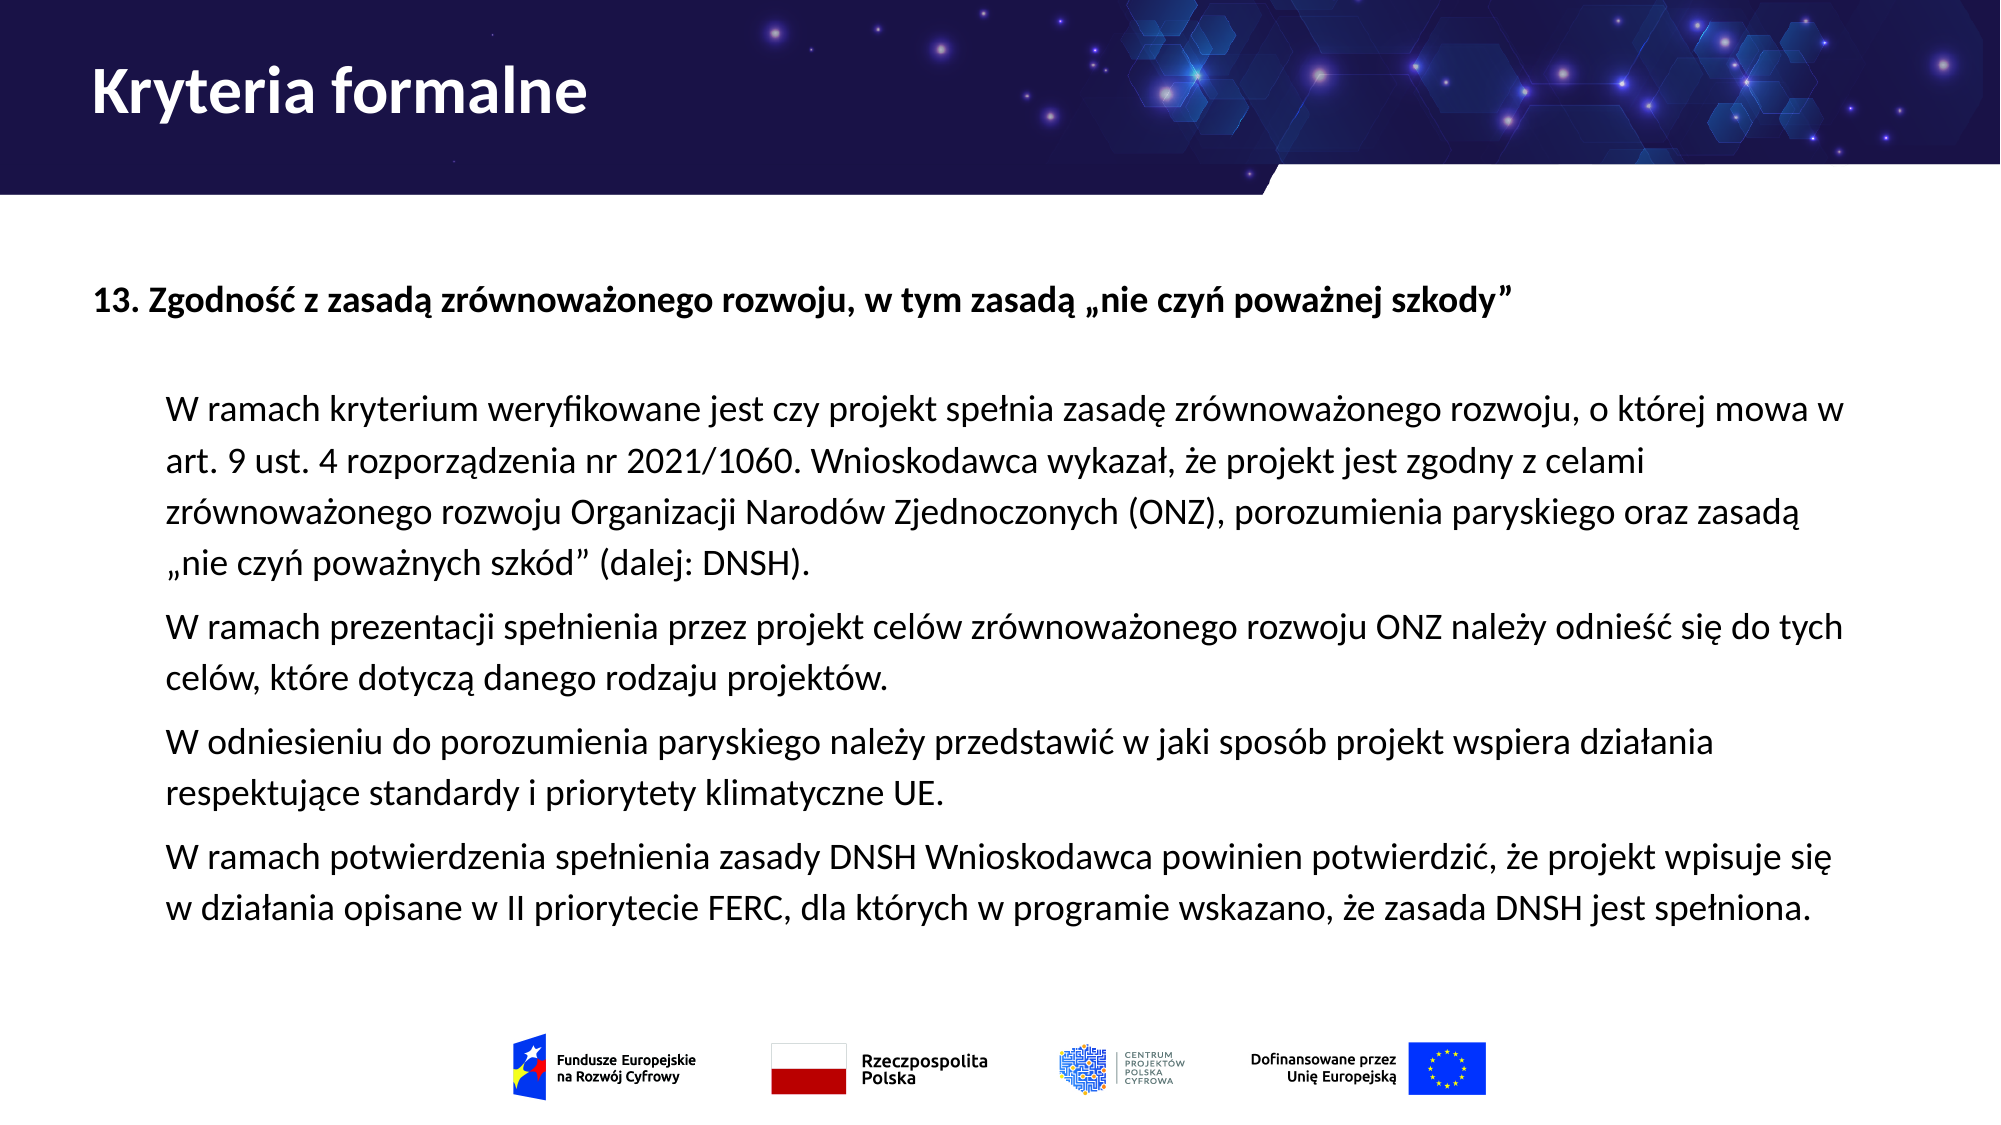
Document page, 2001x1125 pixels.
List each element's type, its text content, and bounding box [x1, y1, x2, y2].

title Kryteria formalne [77, 46, 1863, 136]
picture [491, 1011, 1509, 1122]
picture [0, 0, 2000, 195]
list 13. Zgodność z zasadą zrównoważonego rozwoju, w tym zasadą „nie czyń poważnej szkody” W ramach kryterium weryfikowane jest czy projekt spełnia zasadę zrównoważonego rozwoju, o której mowa w art. 9 ust. 4 rozporządzenia nr 2021/1060. Wnioskodawca wykazał, że projekt jest zgodny z celami zrównoważonego rozwoju Organizacji Narodów Zjednoczonych (ONZ), porozumienia paryskiego oraz zasadą „nie czyń poważnych szkód” (dalej: DNSH). W ramach prezentacji spełnienia przez projekt celów zrównoważonego rozwoju ONZ należy odnieść się do tych celów, które dotyczą danego rodzaju projektów. W odniesieniu do porozumienia paryskiego należy przedstawić w jaki sposób projekt wspiera działania respektujące standardy i priorytety klimatyczne UE. W ramach potwierdzenia spełnienia zasady DNSH Wnioskodawca powinien potwierdzić, że projekt wpisuje się w działania opisane w II priorytecie FERC, dla których w programie wskazano, że zasada DNSH jest spełniona. [77, 261, 1863, 937]
